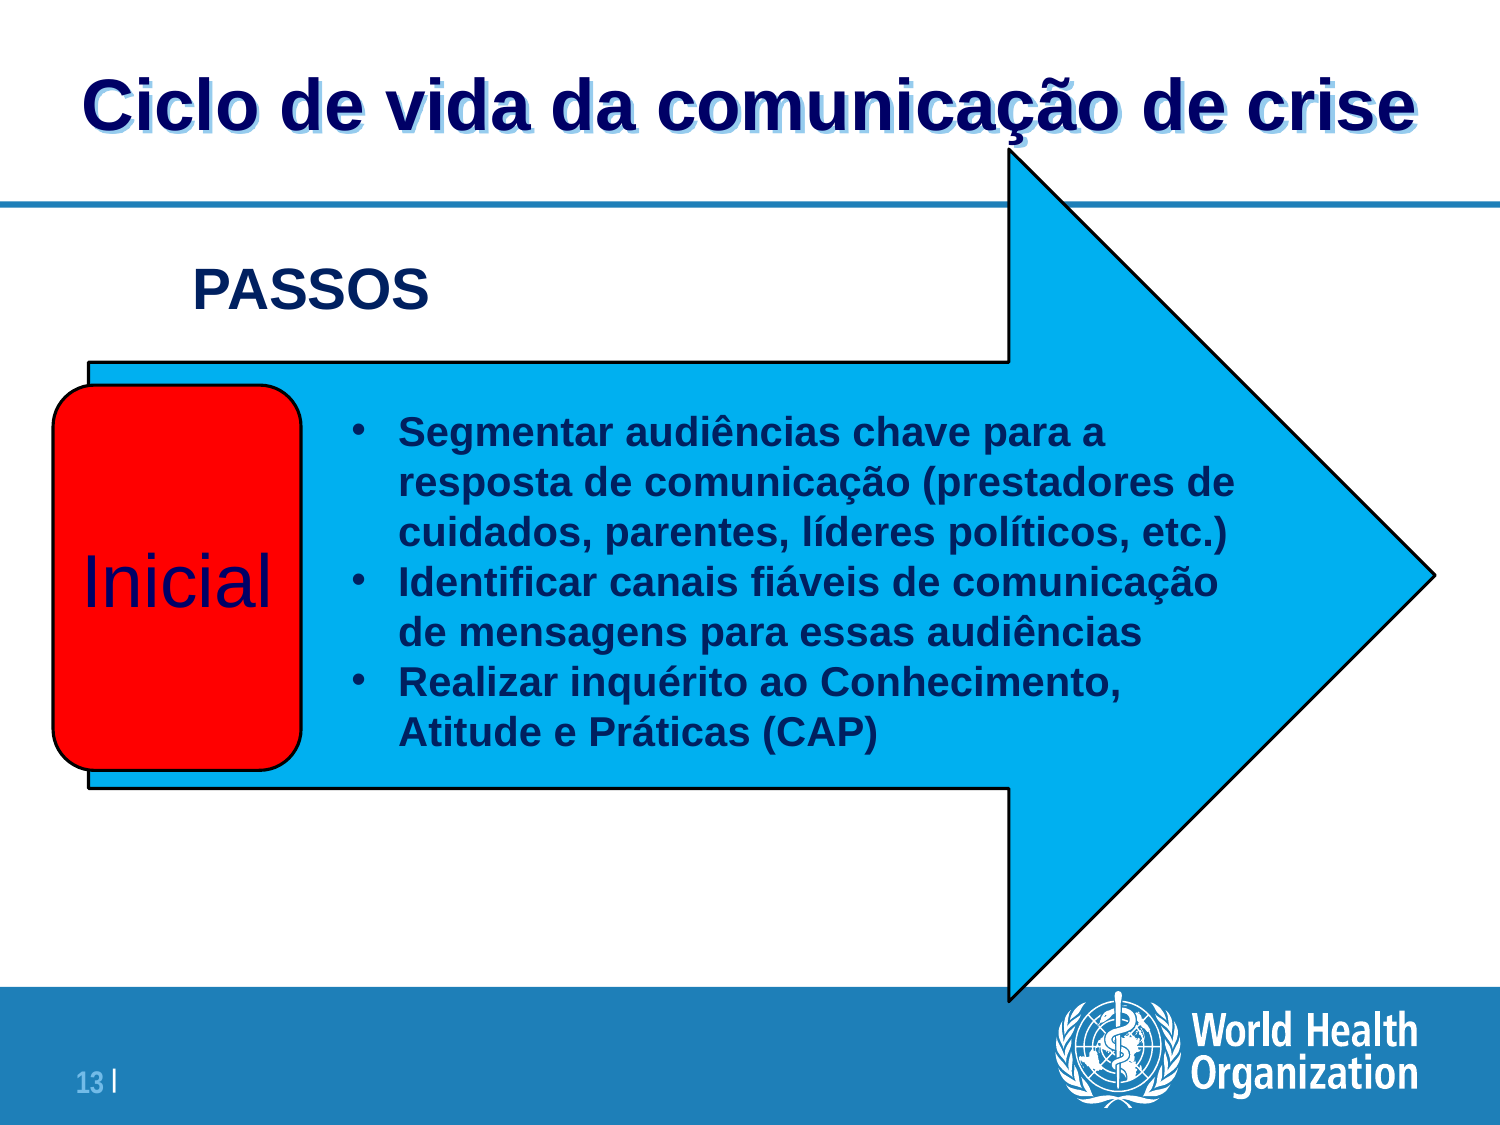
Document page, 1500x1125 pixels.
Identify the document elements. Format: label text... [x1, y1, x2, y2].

text_box PASSOS [177, 243, 446, 329]
text_box Segmentar audiências chave para a resposta de comunicação (prestadores de cuidados, parentes, líderes políticos, etc.) Identificar canais fiáveis de comunicação de mensagens para essas audiências Realizar inquérito ao Conhecimento, Atitude e Práticas (CAP) [336, 397, 1282, 857]
text_box [88, 149, 1257, 789]
text_box Inicial [53, 385, 302, 771]
text_box [1282, 422, 1436, 729]
title Ciclo de vida da comunicação de crise [0, 0, 1500, 204]
text_box [1008, 857, 1154, 1002]
